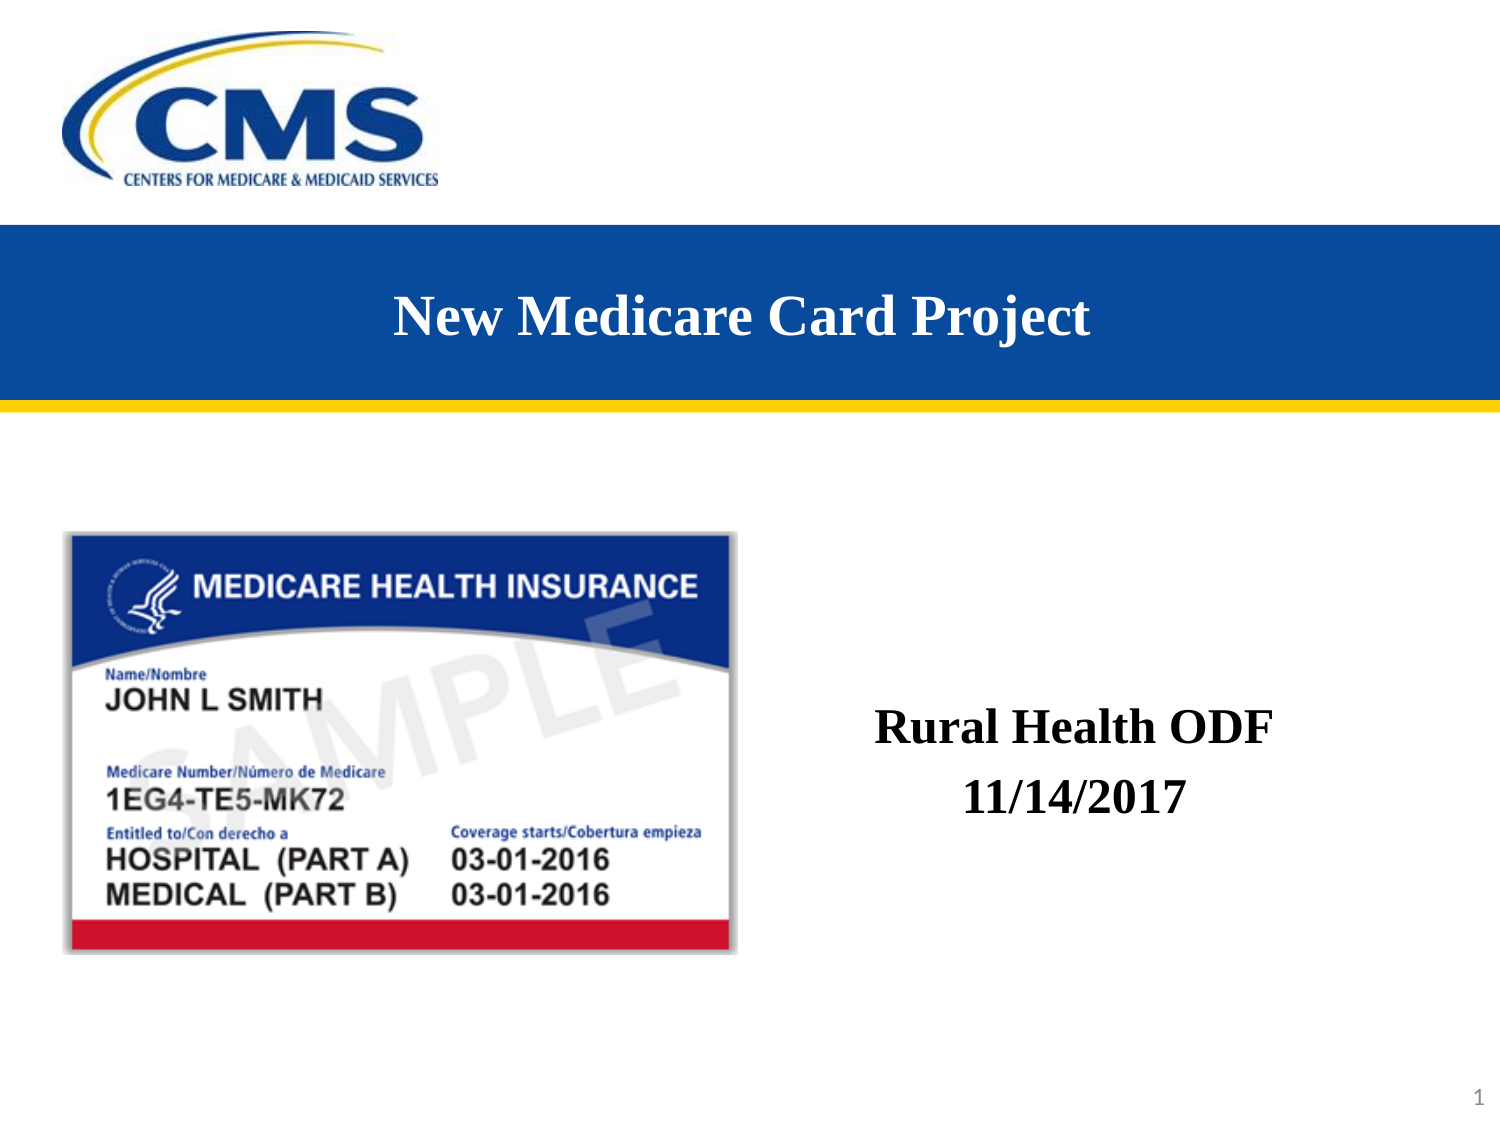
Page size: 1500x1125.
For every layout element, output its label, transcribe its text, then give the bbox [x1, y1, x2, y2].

subtitle Rural Health ODF 11/14/2017 [724, 686, 1425, 913]
title New Medicare Card Project [0, 224, 1500, 400]
picture [62, 31, 438, 186]
picture [62, 531, 738, 955]
